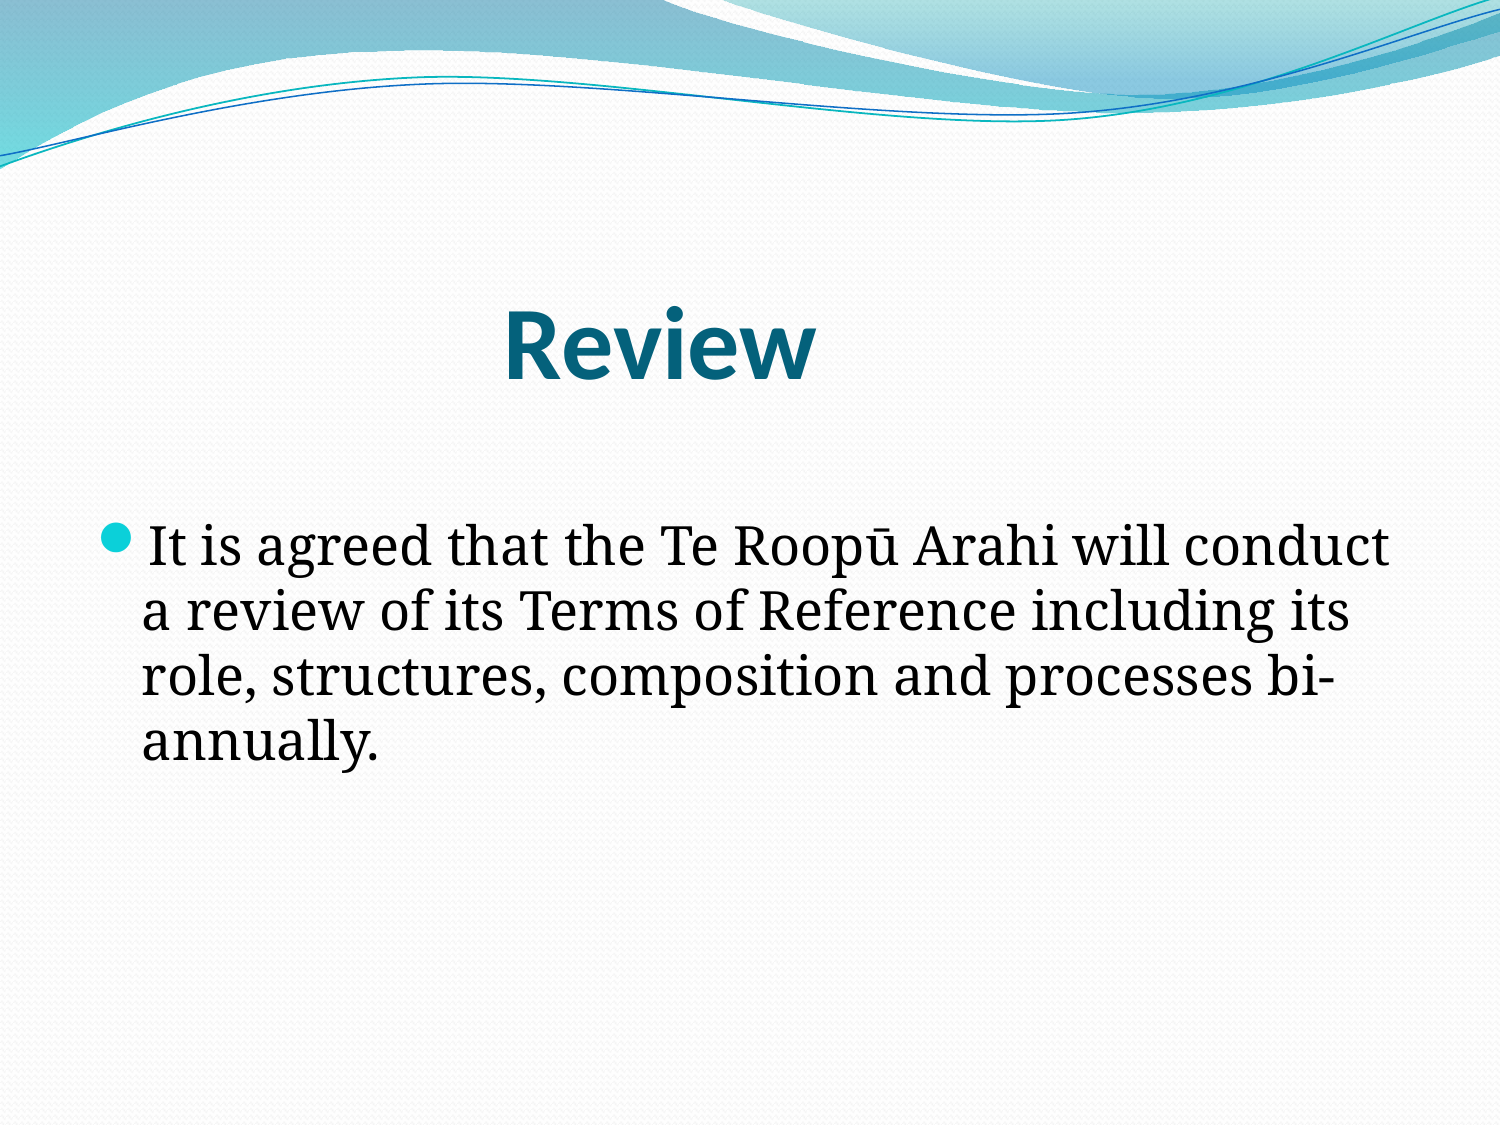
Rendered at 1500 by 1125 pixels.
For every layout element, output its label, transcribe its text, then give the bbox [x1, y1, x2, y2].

list It is agreed that the Te Roopū Arahi will conduct a review of its Terms of Reference including its role, structures, composition and processes bi-annually. [82, 503, 1432, 808]
title Review [503, 246, 980, 503]
